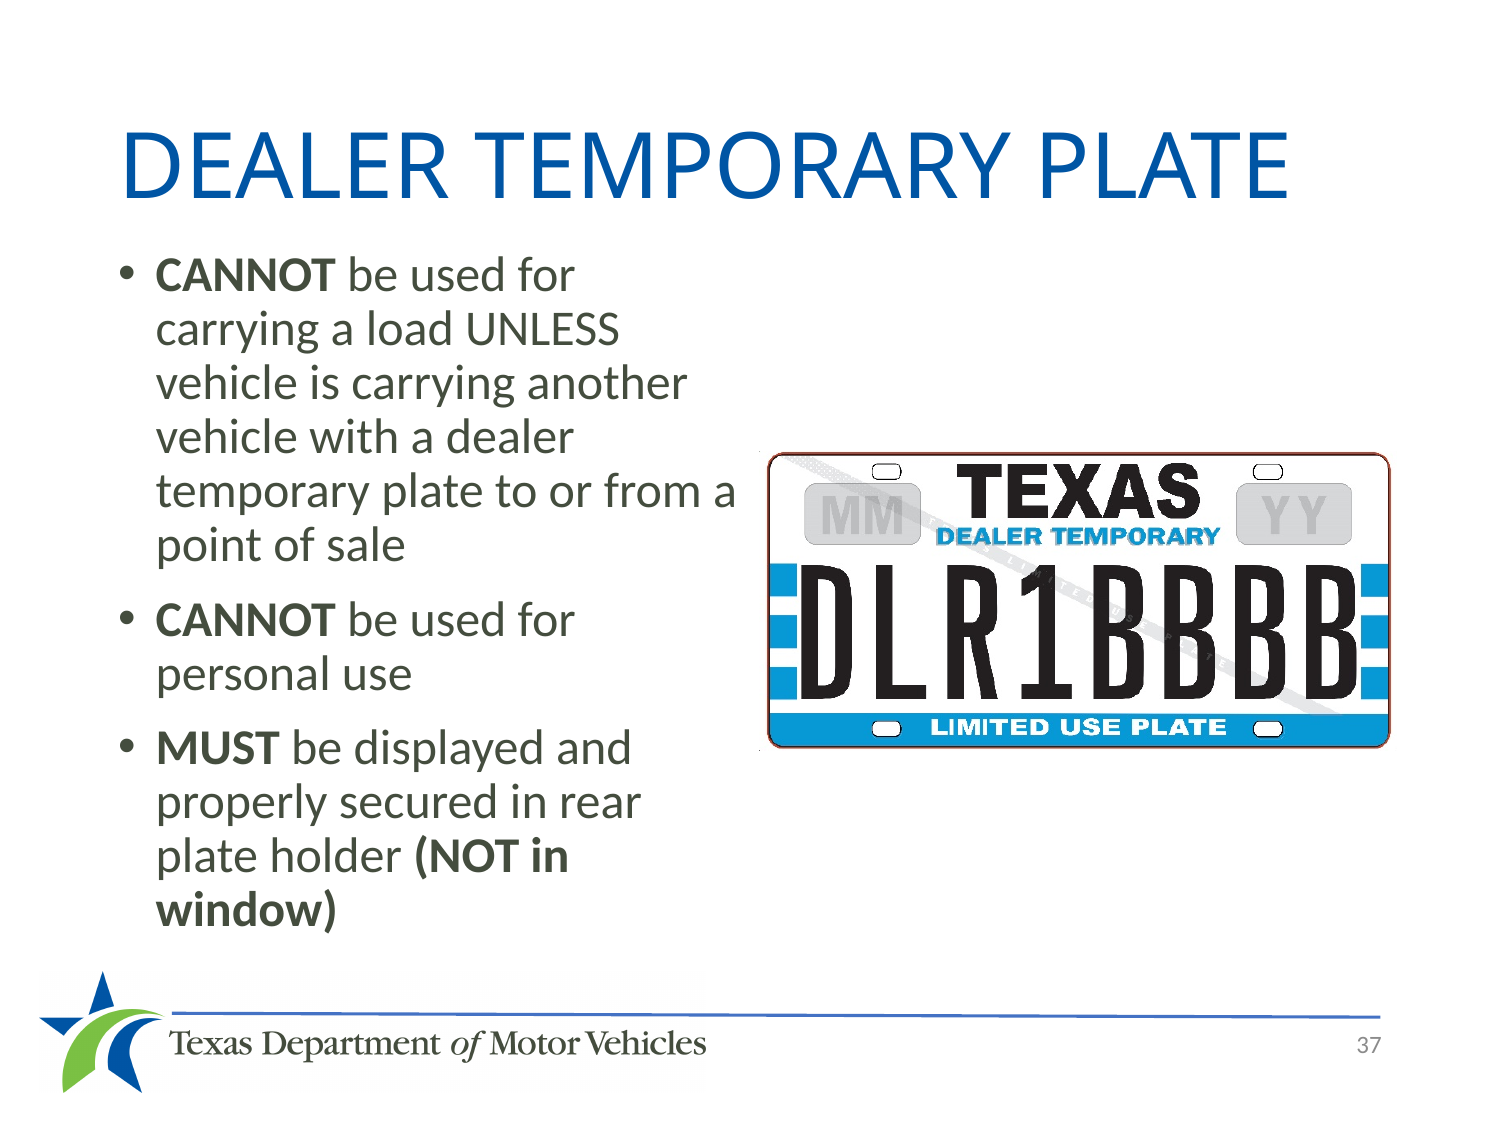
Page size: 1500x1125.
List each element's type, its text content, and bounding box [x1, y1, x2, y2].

picture [39, 971, 706, 1093]
slide_number 37 [1059, 1013, 1397, 1074]
picture [759, 451, 1397, 751]
text_box CANNOT be used for carrying a load UNLESS vehicle is carrying another vehicle with a dealer temporary plate to or from a point of sale CANNOT be used for personal use MUST be displayed and properly secured in rear plate holder (NOT in window) [103, 240, 760, 993]
title Dealer temporary plate [103, 59, 1397, 278]
